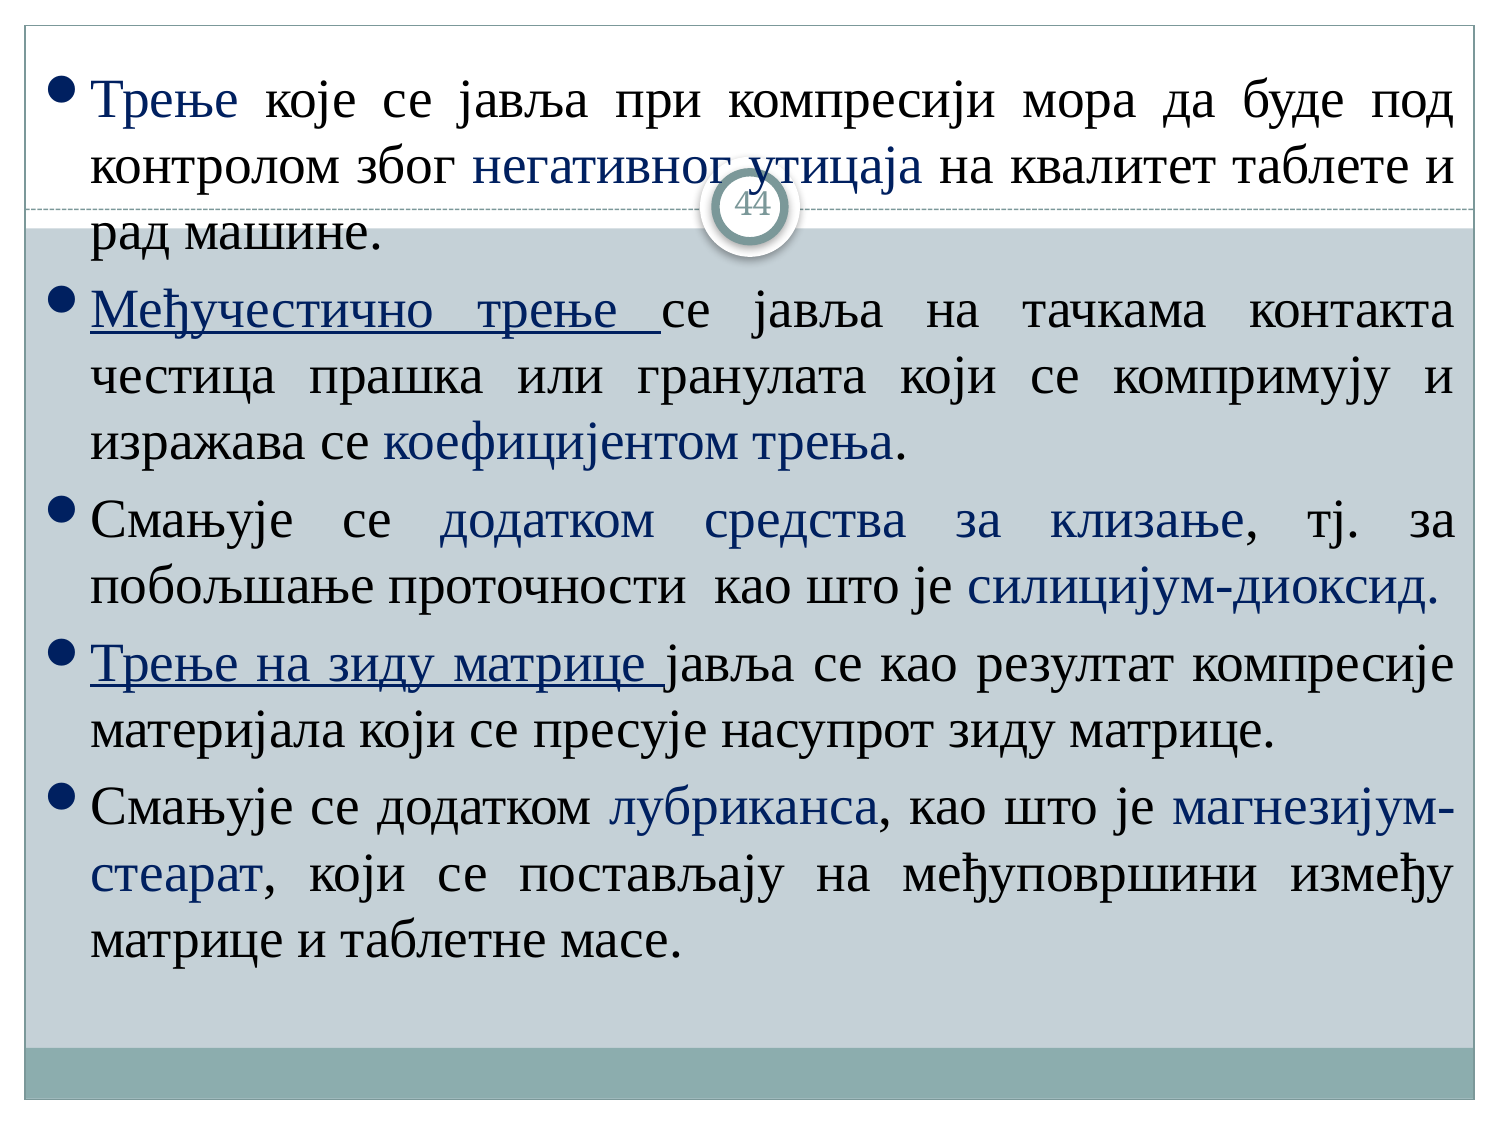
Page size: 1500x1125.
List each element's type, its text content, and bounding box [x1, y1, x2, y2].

list Трење које се јавља при компресији мора да буде под контролом због негативног утицаја на квалитет таблете и рад машине. Међучестично трење се јавља на тачкама контакта честица прашка или гранулата који се компримују и изражава се коефицијентом трења. Смањује се додатком средства за клизање, тј. за побољшање проточности као што је силицијум-диоксид. Трење на зиду матрице јавља се као резултат компресије материјала који се пресује насупрот зиду матрице. Смањује се додатком лубриканса, као што је магнезијум-стеарат, који се постављају на међуповршини између матрице и таблетне масе. [29, 54, 1471, 1059]
slide_number 44 [715, 168, 791, 241]
